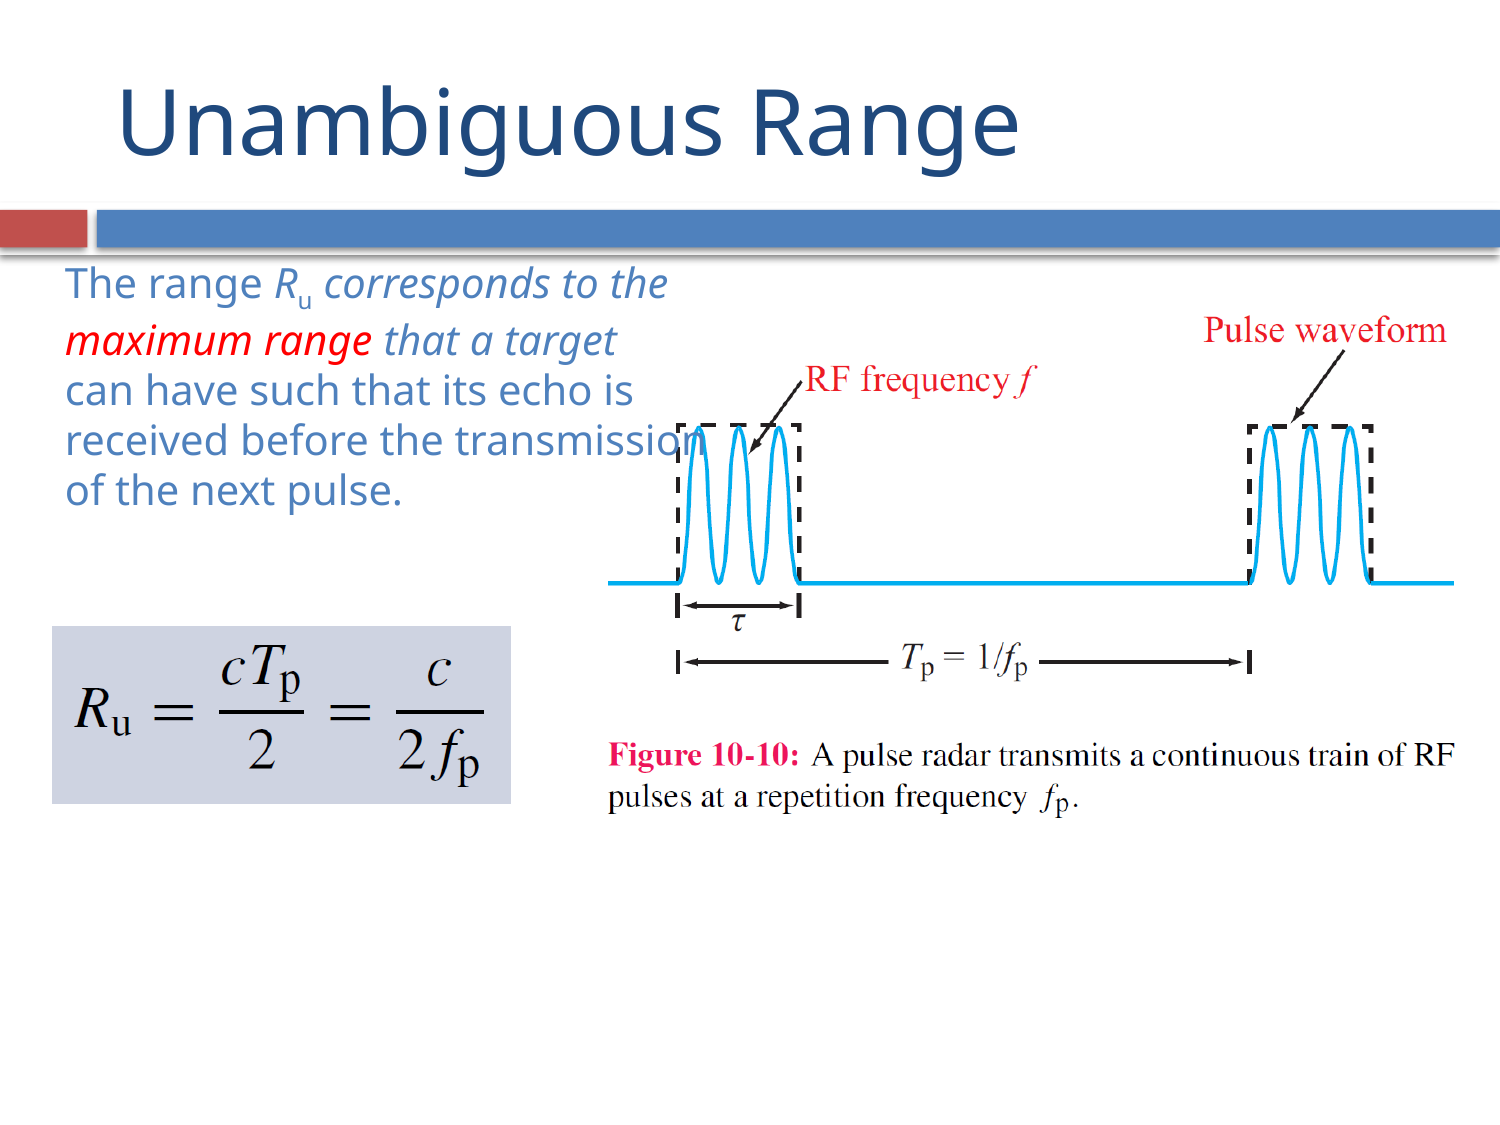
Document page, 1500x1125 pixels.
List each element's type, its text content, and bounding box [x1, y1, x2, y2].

picture [599, 310, 1461, 826]
text_box The range Ru corresponds to the maximum range that a target can have such that its echo is received before the transmission of the next pulse. [50, 249, 738, 622]
picture [49, 624, 512, 805]
text_box Unambiguous Range [100, 37, 1438, 200]
